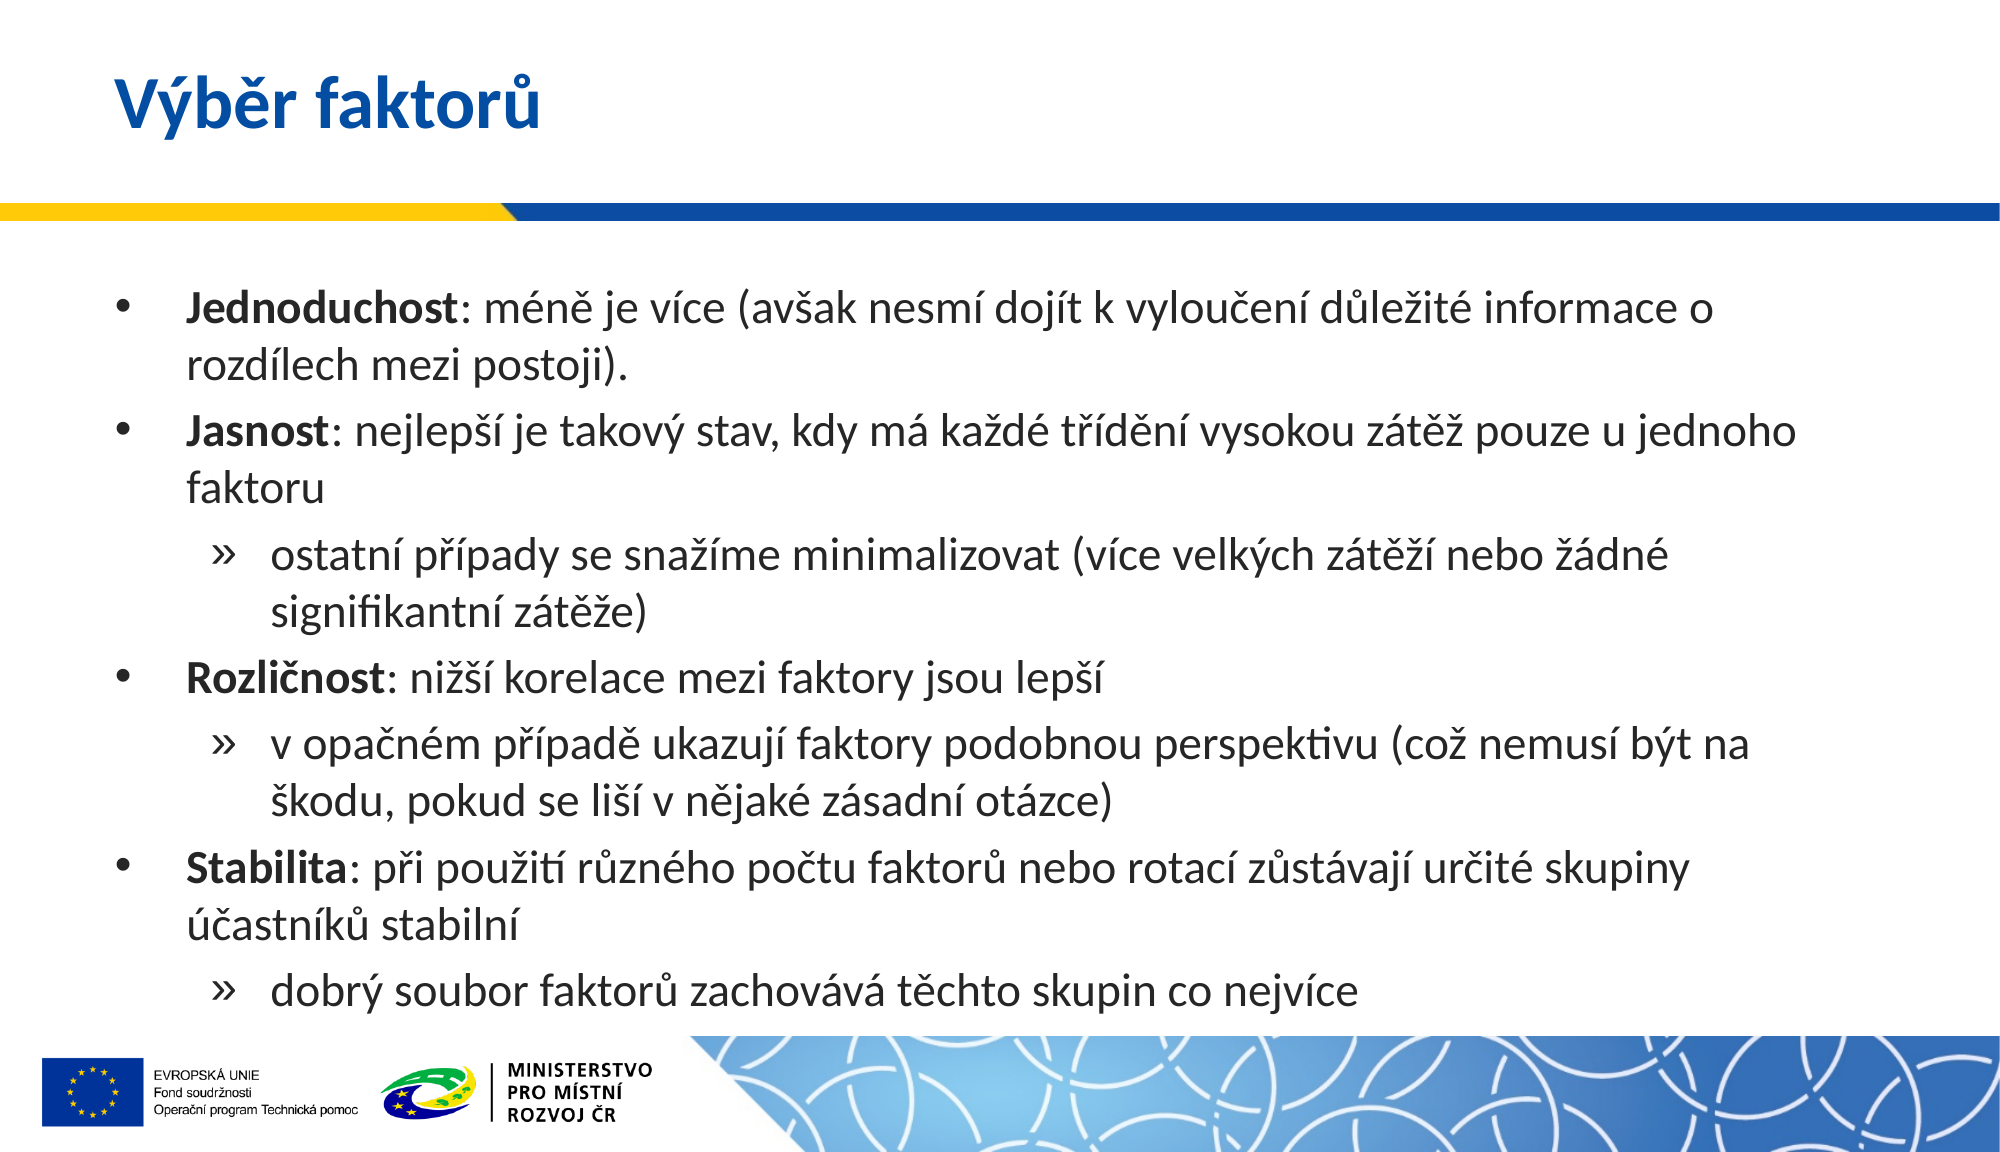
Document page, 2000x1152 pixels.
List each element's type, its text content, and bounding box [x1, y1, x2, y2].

title Výběr faktorů [99, 46, 1900, 198]
picture [0, 203, 2000, 221]
list Jednoduchost: méně je více (avšak nesmí dojít k vyloučení důležité informace o rozdílech mezi postoji). Jasnost: nejlepší je takový stav, kdy má každé třídění vysokou zátěž pouze u jednoho faktoru ostatní případy se snažíme minimalizovat (více velkých zátěží nebo žádné signifikantní zátěže) Rozličnost: nižší korelace mezi faktory jsou lepší v opačném případě ukazují faktory podobnou perspektivu (což nemusí být na škodu, pokud se liší v nějaké zásadní otázce) Stabilita: při použití různého počtu faktorů nebo rotací zůstávají určité skupiny účastníků stabilní dobrý soubor faktorů zachovává těchto skupin co nejvíce [99, 268, 1900, 1029]
picture [19, 1035, 674, 1149]
picture [680, 1036, 2000, 1152]
